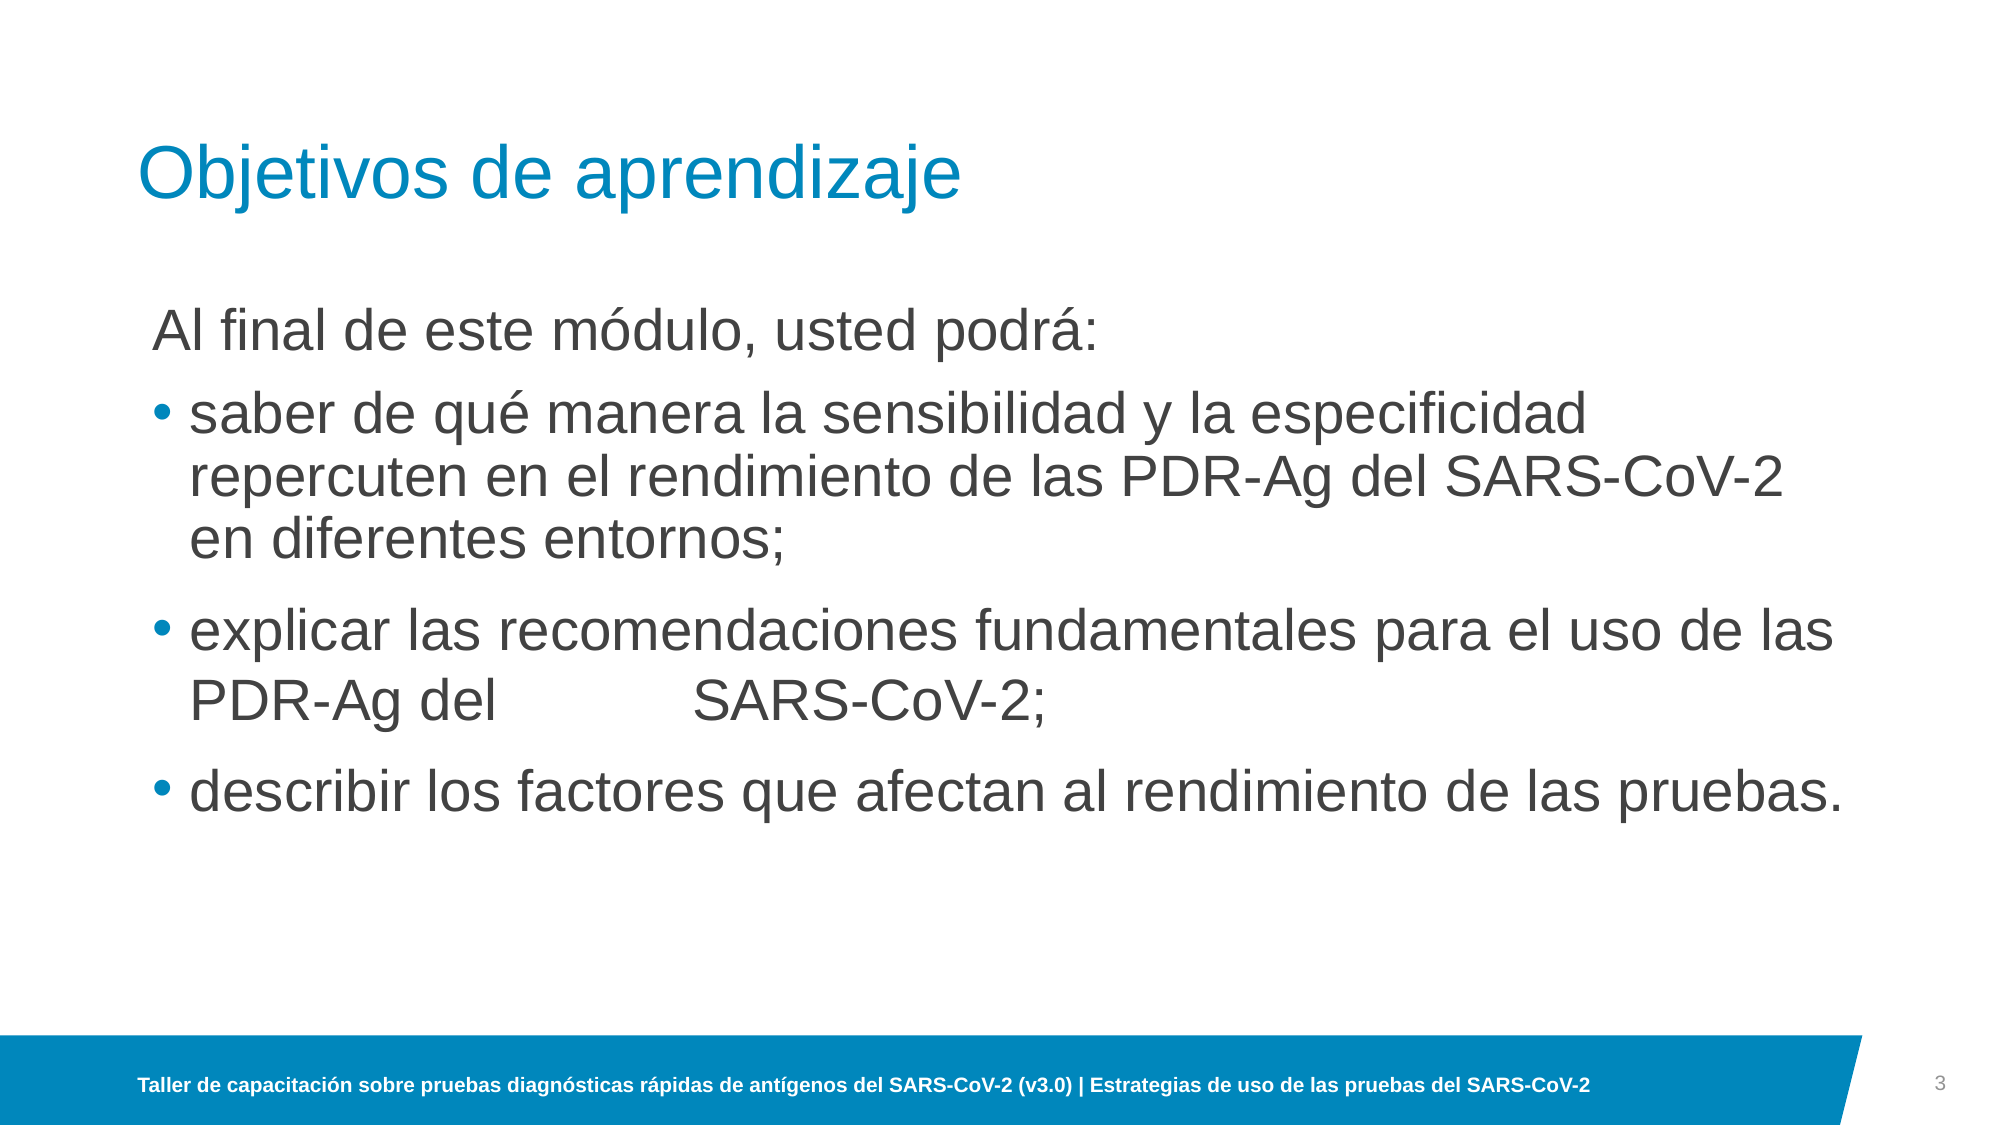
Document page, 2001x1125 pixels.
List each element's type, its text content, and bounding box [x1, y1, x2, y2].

list Al final de este módulo, usted podrá: saber de qué manera la sensibilidad y la especificidad repercuten en el rendimiento de las PDR-Ag del SARS-CoV-2 en diferentes entornos; explicar las recomendaciones fundamentales para el uso de las PDR-Ag del SARS-CoV-2; describir los factores que afectan al rendimiento de las pruebas. [137, 284, 1863, 1014]
footer Taller de capacitación sobre pruebas diagnósticas rápidas de antígenos del SARS-CoV-2 (v3.0) | Estrategias de uso de las pruebas del SARS-CoV-2 [137, 1042, 1740, 1125]
slide_number 3 [1862, 1035, 1947, 1125]
title Objetivos de aprendizaje [137, 59, 1863, 215]
